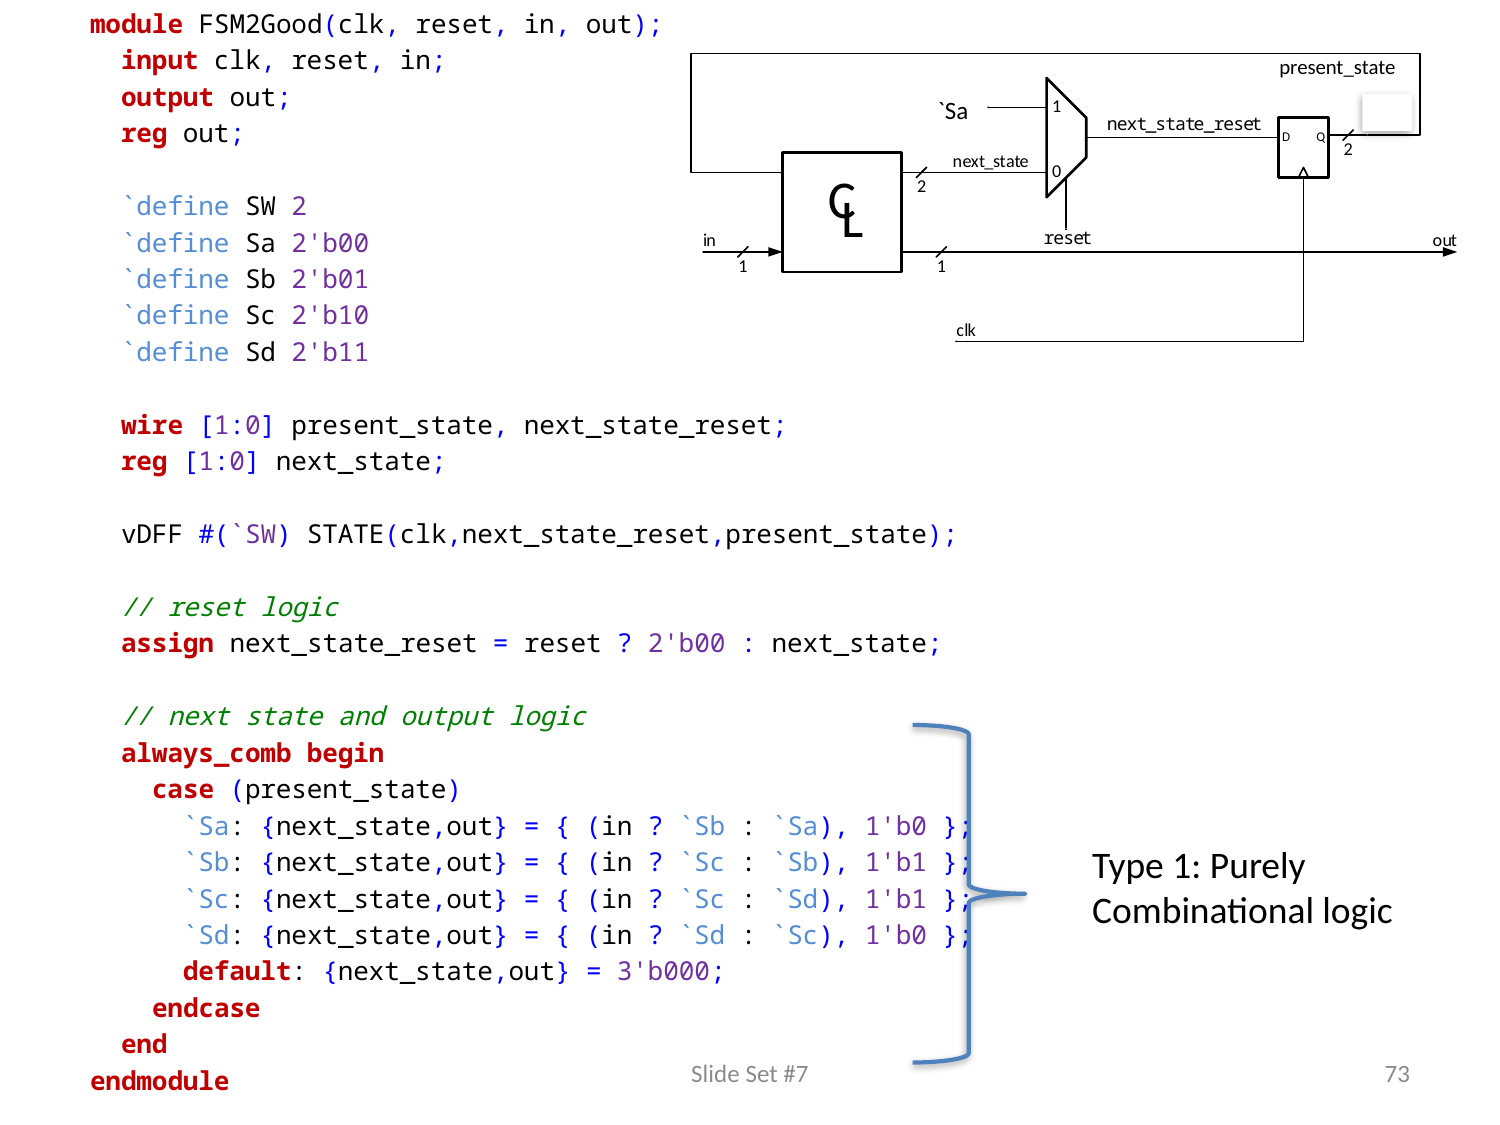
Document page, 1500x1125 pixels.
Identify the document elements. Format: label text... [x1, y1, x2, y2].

picture [687, 49, 1467, 351]
text_box Type 1: Purely Combinational logic [1077, 833, 1408, 939]
footer Slide Set #7 [512, 1042, 988, 1103]
text_box [912, 722, 1028, 1042]
list module FSM2Good(clk, reset, in, out); input clk, reset, in; output out; reg out; `define SW 2 `define Sa 2'b00 `define Sb 2'b01 `define Sc 2'b10 `define Sd 2'b11 wire [1:0] present_state, next_state_reset; reg [1:0] next_state; vDFF #(`SW) STATE(clk,next_state_reset,present_state); // reset logic assign next_state_reset = reset ? 2'b00 : next_state; // next state and output logic always_comb begin case (present_state) `Sa: {next_state,out} = { (in ? `Sb : `Sa), 1'b0 }; `Sb: {next_state,out} = { (in ? `Sc : `Sb), 1'b1 }; `Sc: {next_state,out} = { (in ? `Sc : `Sd), 1'b1 }; `Sd: {next_state,out} = { (in ? `Sd : `Sc), 1'b0 }; default: {next_state,out} = 3'b000; endcase end endmodule [75, 0, 1425, 1125]
slide_number 73 [1074, 1042, 1425, 1103]
